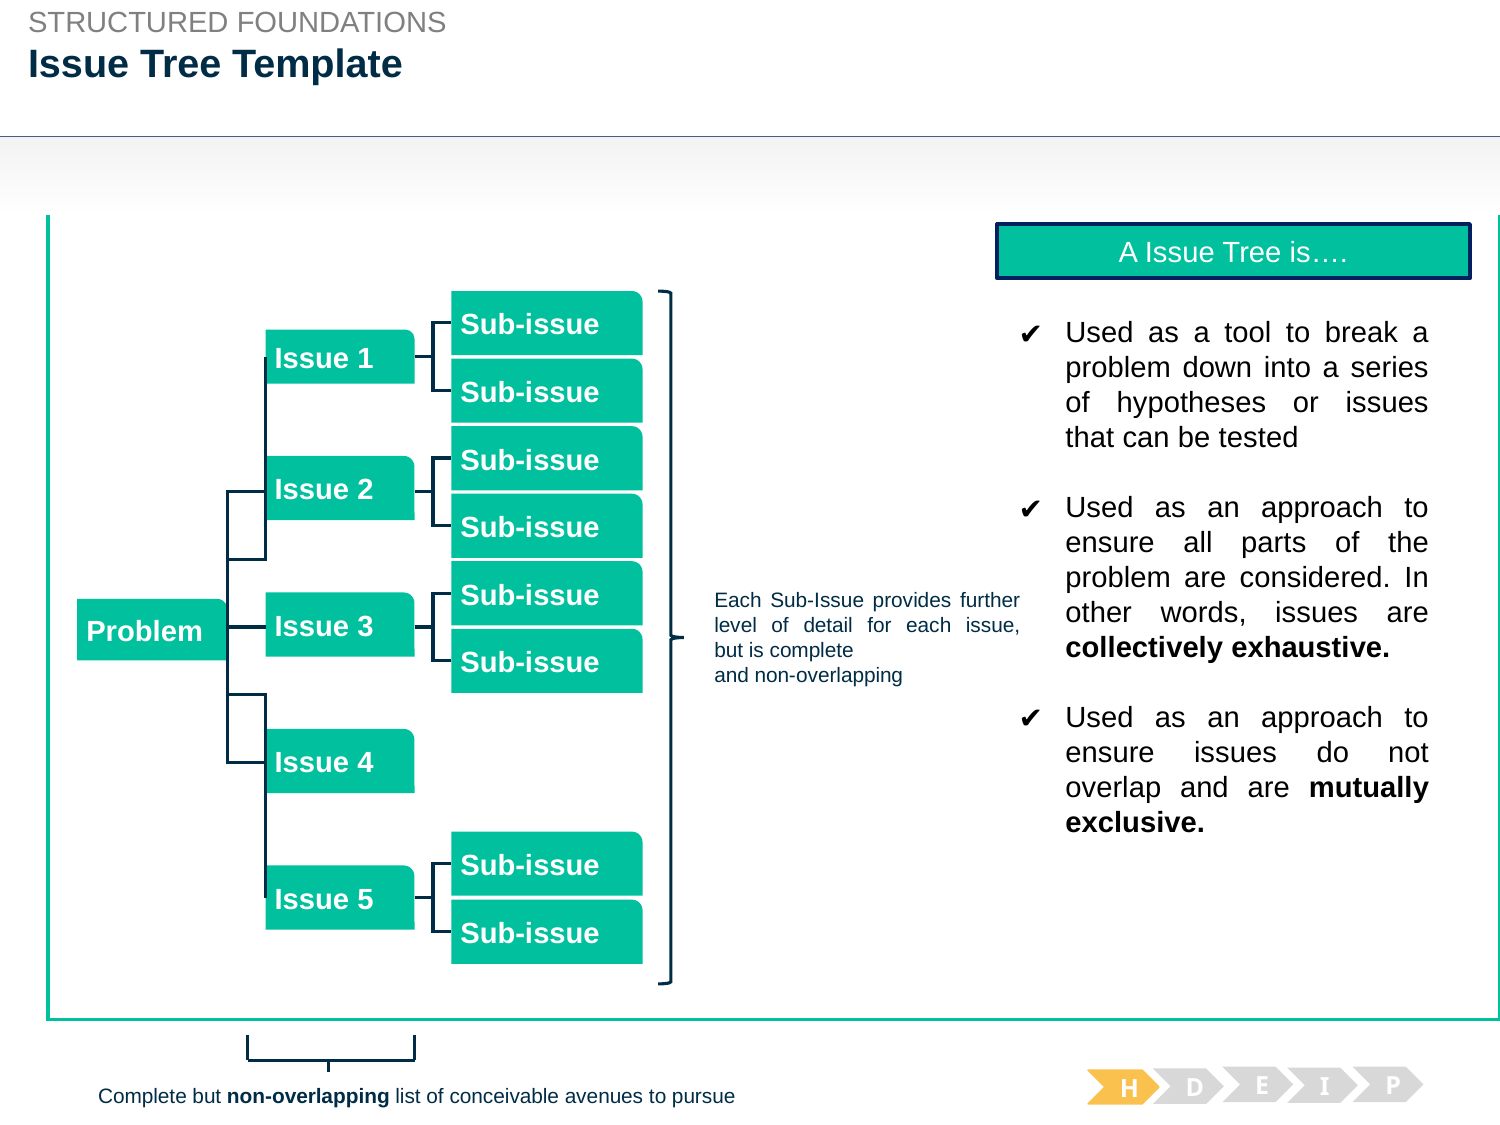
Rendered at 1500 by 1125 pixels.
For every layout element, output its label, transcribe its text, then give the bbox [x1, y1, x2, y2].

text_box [110, 472, 382, 512]
text_box Sub-issue [451, 358, 643, 423]
text_box Sub-issue [451, 426, 643, 491]
text_box Sub-issue [451, 291, 643, 356]
title Issue Tree Template [28, 37, 1442, 134]
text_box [414, 863, 452, 896]
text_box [414, 356, 452, 391]
text_box A Issue Tree is…. [997, 224, 1470, 279]
text_box Sub-issue [451, 561, 643, 626]
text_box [0, 136, 1500, 215]
text_box Complete but non-overlapping list of conceivable avenues to pursue [83, 1075, 783, 1116]
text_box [414, 626, 452, 662]
text_box Issue 5 [265, 865, 410, 930]
text_box Issue 2 [267, 455, 412, 521]
text_box Sub-issue [451, 493, 643, 558]
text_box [414, 593, 452, 626]
text_box Sub-issue [451, 899, 643, 964]
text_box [178, 539, 315, 579]
text_box Issue 3 [265, 592, 411, 657]
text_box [1087, 1066, 1424, 1105]
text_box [414, 322, 452, 355]
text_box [414, 457, 452, 491]
text_box Used as a tool to break a problem down into a series of hypotheses or issues that can be tested Used as an approach to ensure all parts of the problem are considered. In other words, issues are collectively exhaustive. Used as an approach to ensure issues do not overlap and are mutually exclusive. [1003, 306, 1445, 846]
text_box Sub-issue [451, 628, 643, 693]
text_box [110, 742, 382, 782]
text_box Issue 4 [267, 728, 415, 794]
text_box [47, 221, 1500, 1020]
text_box Each Sub-Issue provides further level of detail for each issue, but is complete and non-overlapping [699, 579, 1036, 695]
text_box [414, 491, 452, 526]
text_box Issue 1 [265, 329, 409, 384]
text_box Sub-issue [451, 831, 643, 896]
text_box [414, 897, 452, 932]
text_box STRUCTURED FOUNDATIONS [28, 2, 454, 38]
text_box [658, 291, 684, 984]
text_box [178, 675, 315, 715]
text_box Problem [77, 598, 226, 661]
